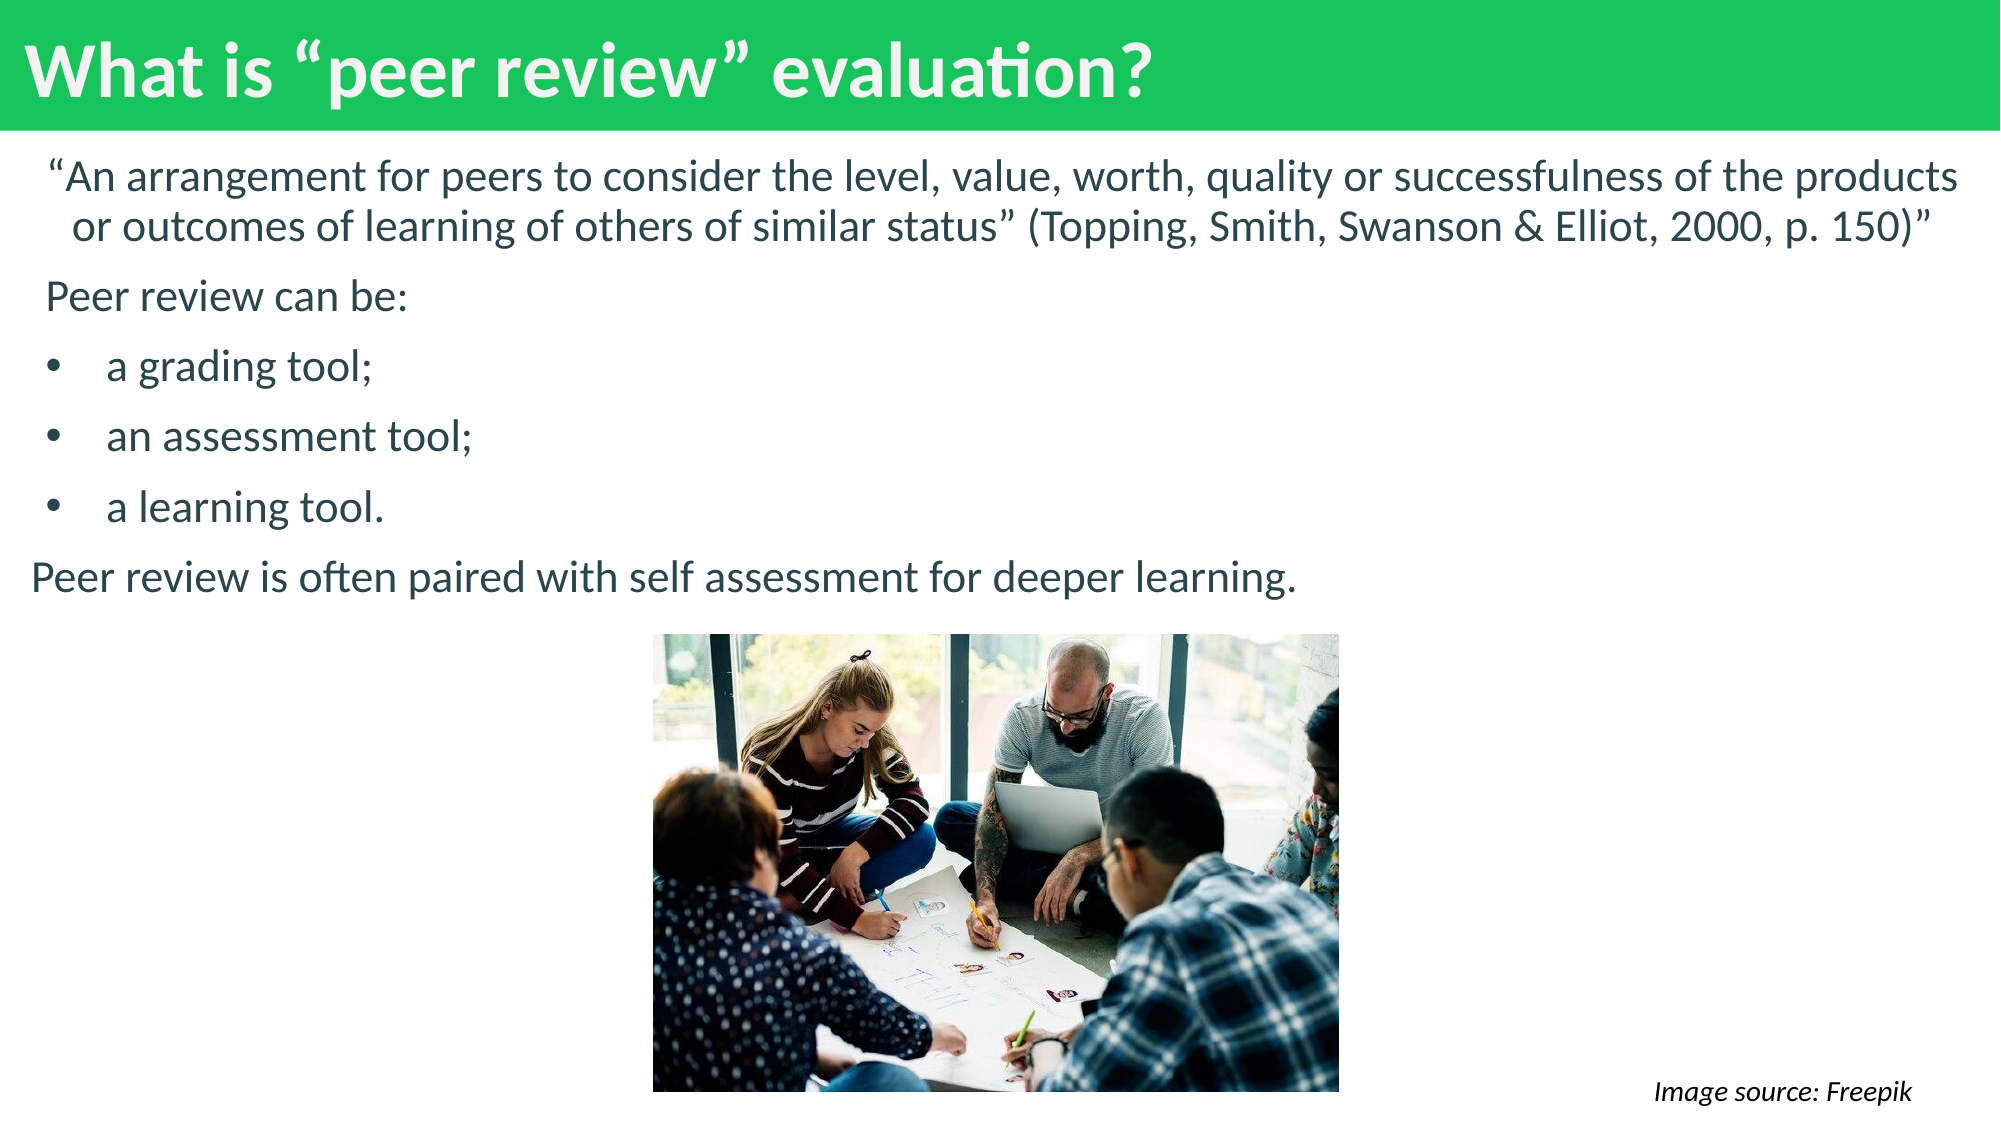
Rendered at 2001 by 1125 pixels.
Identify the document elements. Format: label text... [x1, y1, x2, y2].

text_box Image source: Freepik [1566, 1057, 2000, 1114]
list “An arrangement for peers to consider the level, value, worth, quality or successfulness of the products or outcomes of learning of others of similar status” (Topping, Smith, Swanson & Elliot, 2000, p. 150)” Peer review can be: a grading tool; an assessment tool; a learning tool. Peer review is often paired with self assessment for deeper learning. [16, 144, 1976, 1108]
picture [653, 634, 1339, 1093]
title What is “peer review” evaluation? [16, 13, 1976, 131]
